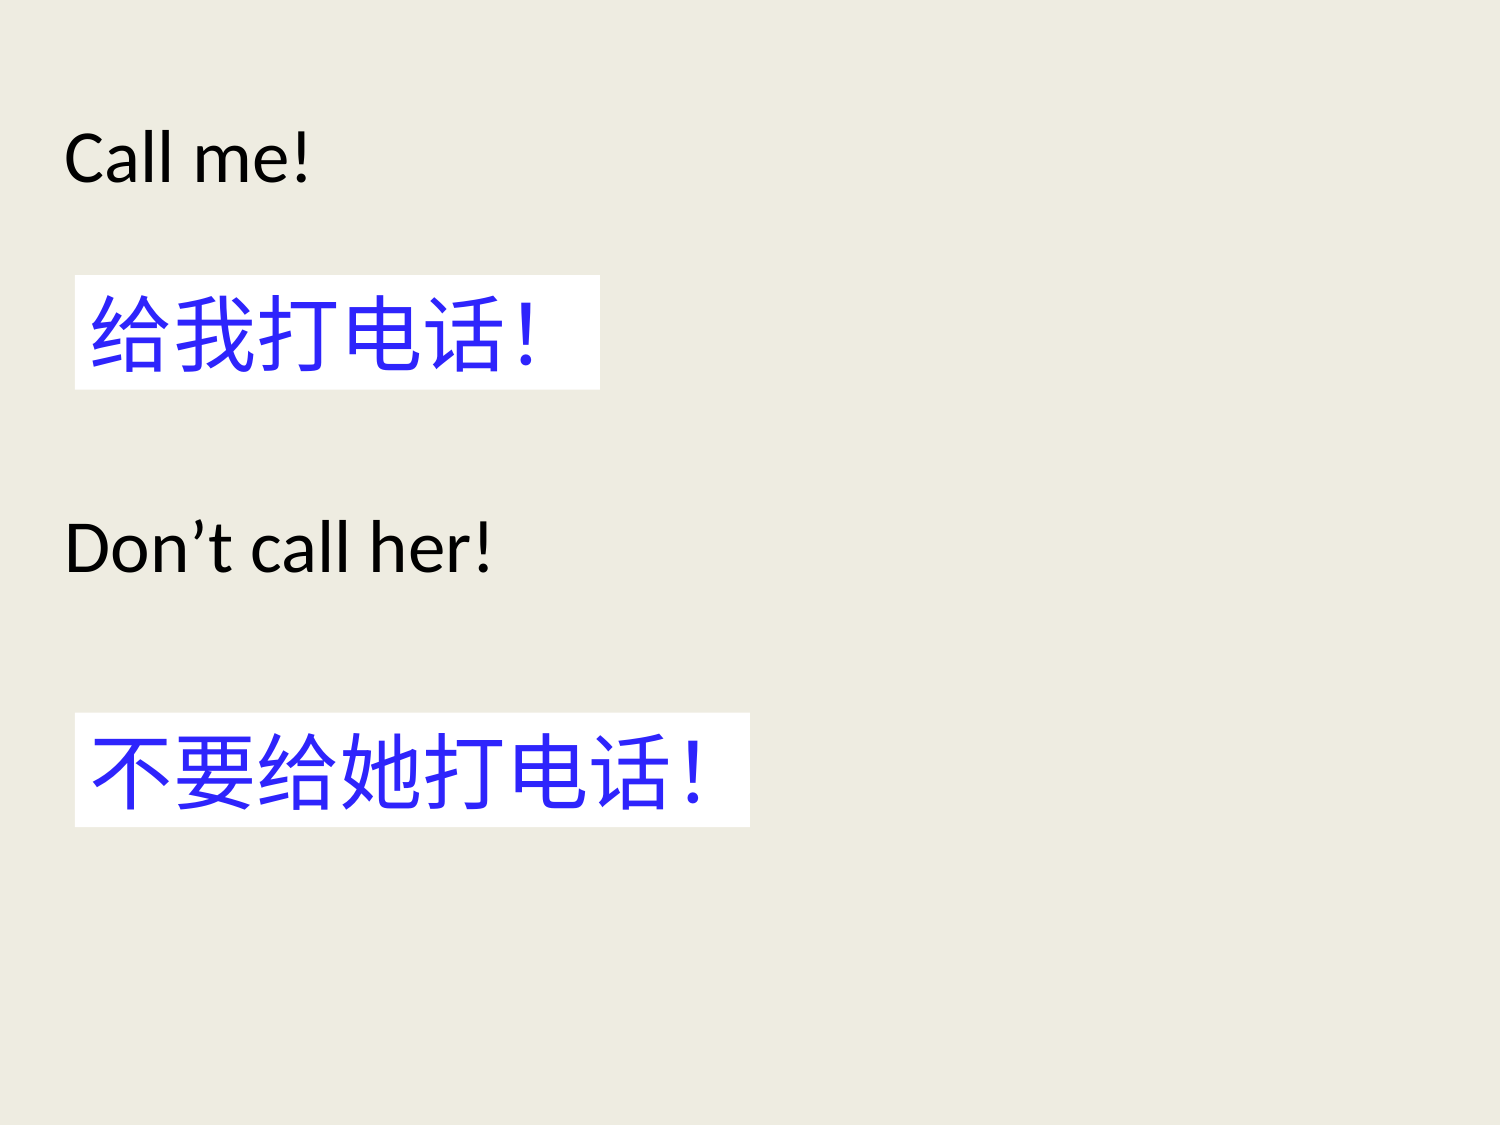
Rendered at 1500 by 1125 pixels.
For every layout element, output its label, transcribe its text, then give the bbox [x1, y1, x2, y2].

text_box 给我打电话！ [74, 275, 600, 390]
text_box Call me! Don’t call her! [50, 99, 1300, 730]
text_box 不要给她打电话！ [74, 712, 750, 828]
